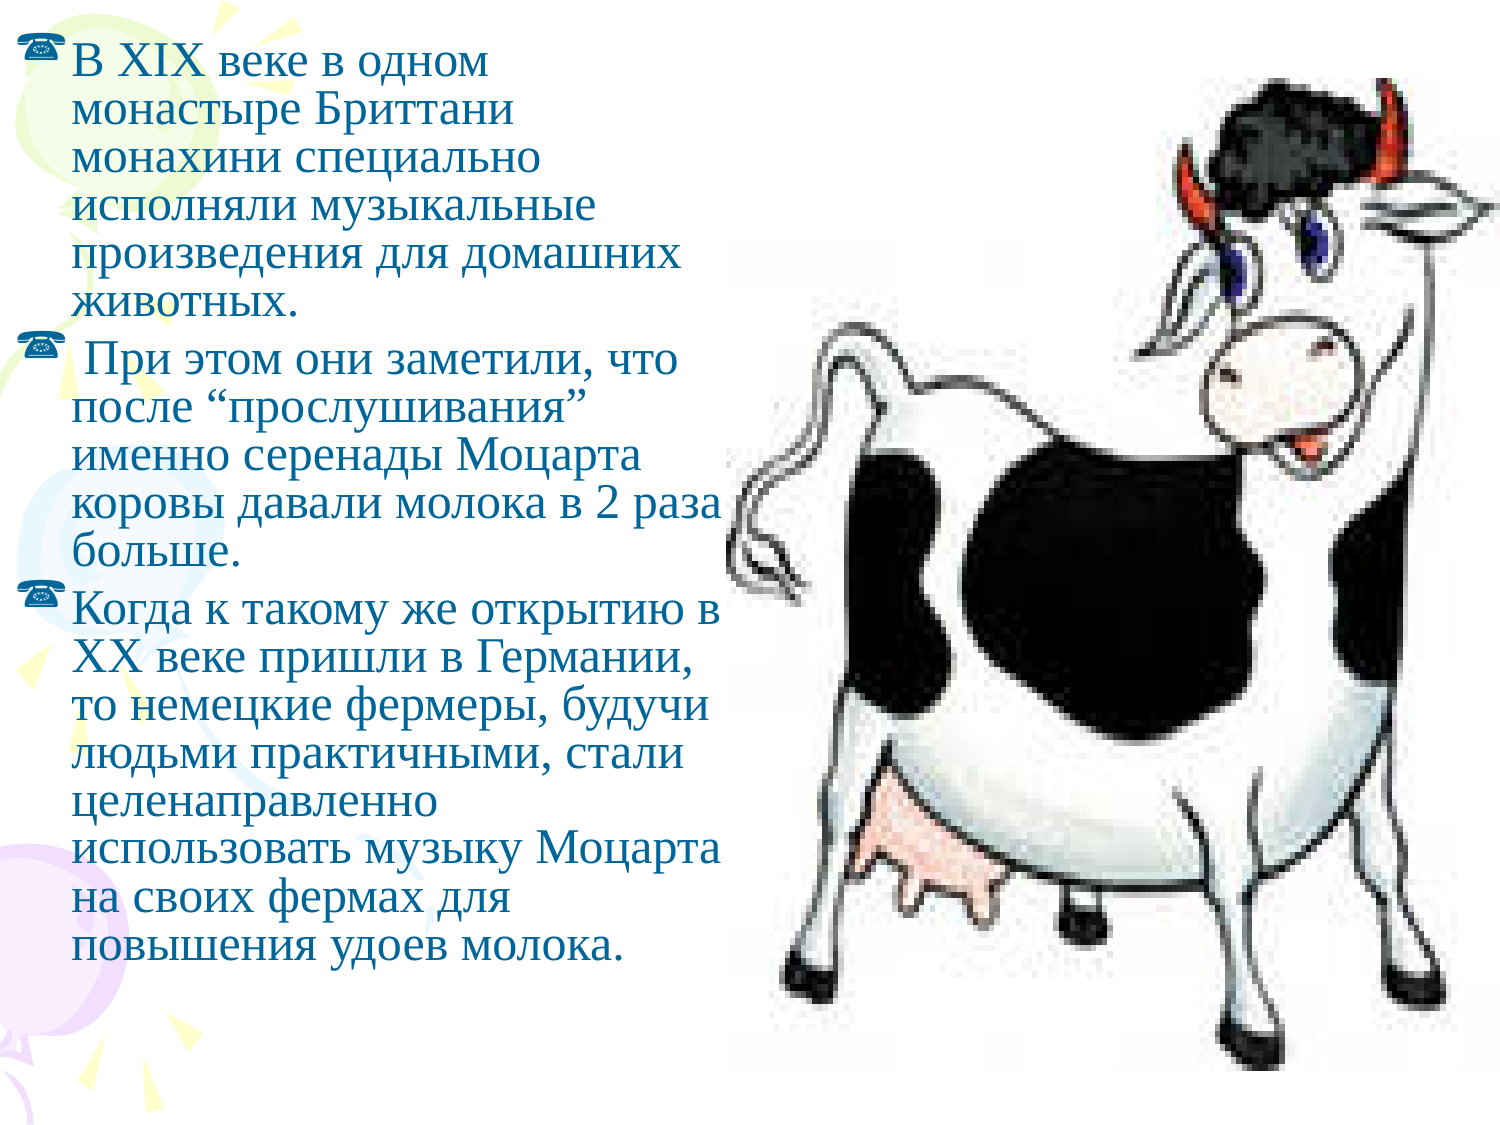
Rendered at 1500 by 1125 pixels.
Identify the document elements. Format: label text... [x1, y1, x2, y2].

list В ХIХ веке в одном монастыре Бриттани монахини специально исполняли музыкальные произведения для домашних животных. При этом они заметили, что после “прослушивания” именно серенады Моцарта коровы давали молока в 2 раза больше. Когда к такому же открытию в ХХ веке пришли в Германии, то немецкие фермеры, будучи людьми практичными, стали целенаправленно использовать музыку Моцарта на своих фермах для повышения удоев молока. [0, 30, 740, 1125]
picture [726, 77, 1500, 1071]
